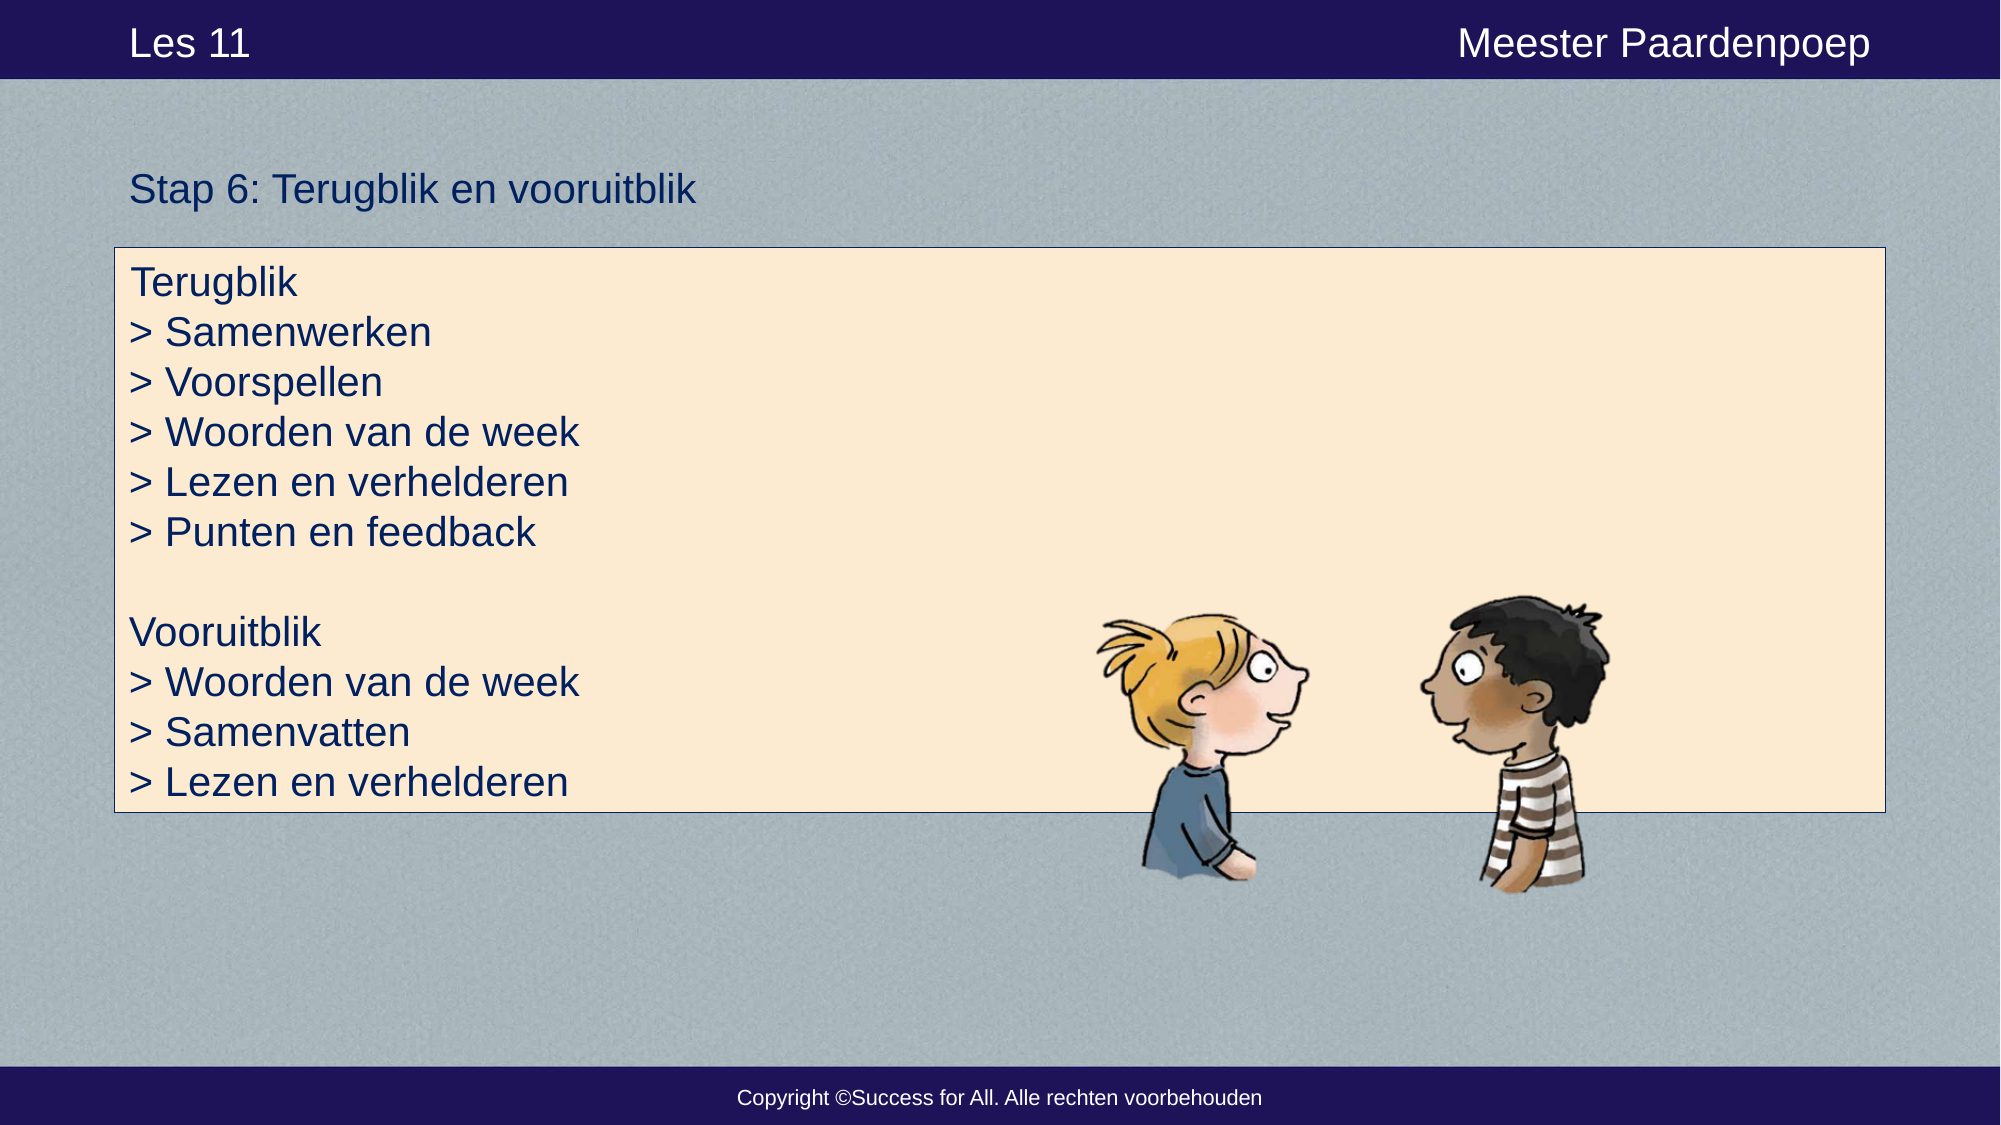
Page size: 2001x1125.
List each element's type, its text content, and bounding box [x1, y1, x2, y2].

text_box Les 11 [114, 8, 354, 73]
text_box Meester Paardenpoep [999, 8, 1886, 73]
picture [0, 0, 2001, 1125]
text_box Terugblik > Samenwerken > Voorspellen > Woorden van de week > Lezen en verhelderen > Punten en feedback Vooruitblik > Woorden van de week > Samenvatten > Lezen en verhelderen [114, 247, 1886, 813]
text_box Copyright ©Success for All. Alle rechten voorbehouden [0, 1076, 2000, 1125]
text_box Stap 6: Terugblik en vooruitblik [114, 154, 907, 220]
